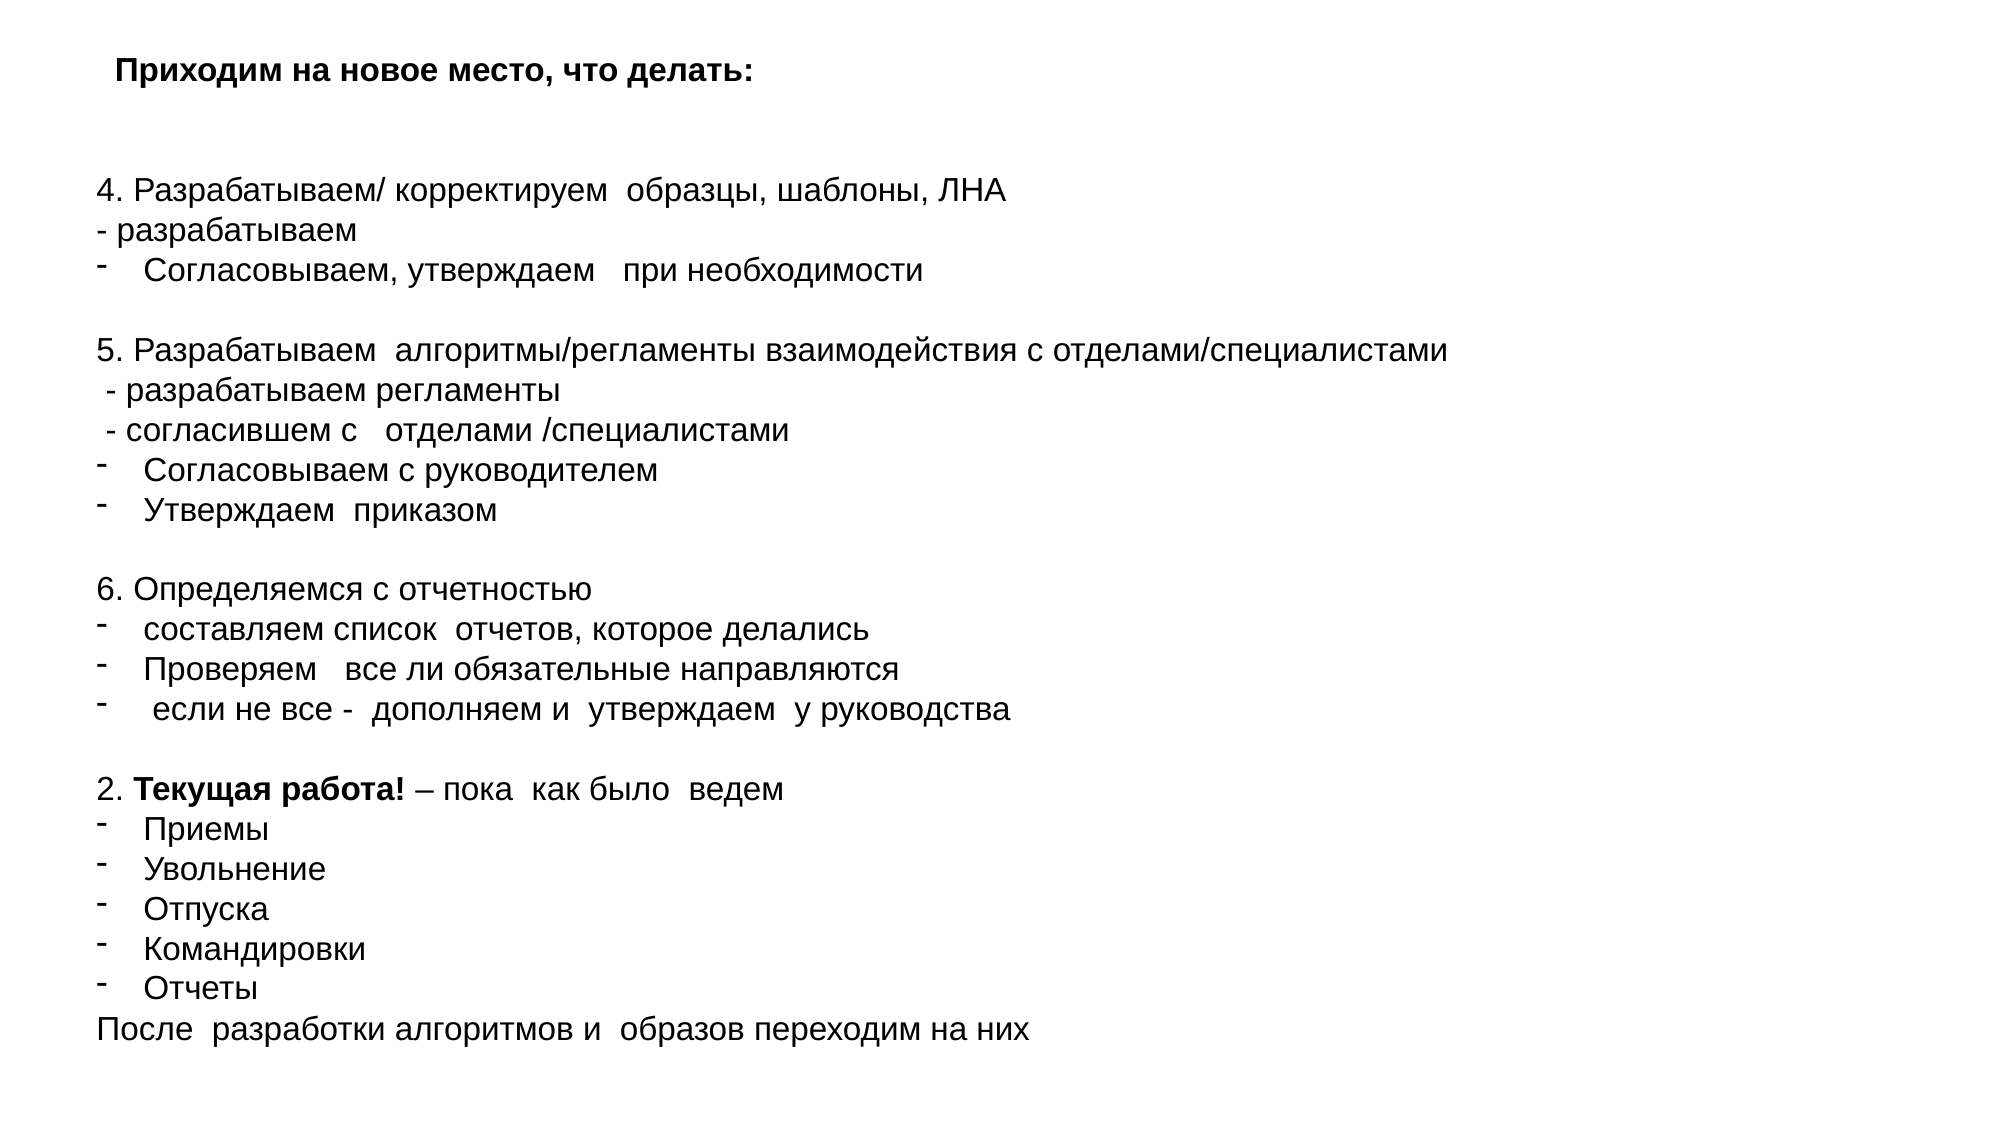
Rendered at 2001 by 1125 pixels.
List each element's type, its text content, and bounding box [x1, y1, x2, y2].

text_box Приходим на новое место, что делать: 4. Разрабатываем/ корректируем образцы, шаблоны, ЛНА - разрабатываем Согласовываем, утверждаем при необходимости 5. Разрабатываем алгоритмы/регламенты взаимодействия с отделами/специалистами - разрабатываем регламенты - согласившем с отделами /специалистами Согласовываем с руководителем Утверждаем приказом 6. Определяемся с отчетностью составляем список отчетов, которое делались Проверяем все ли обязательные направляются если не все - дополняем и утверждаем у руководства 2. Текущая работа! – пока как было ведем Приемы Увольнение Отпуска Командировки Отчеты После разработки алгоритмов и образов переходим на них [81, 41, 1613, 1125]
